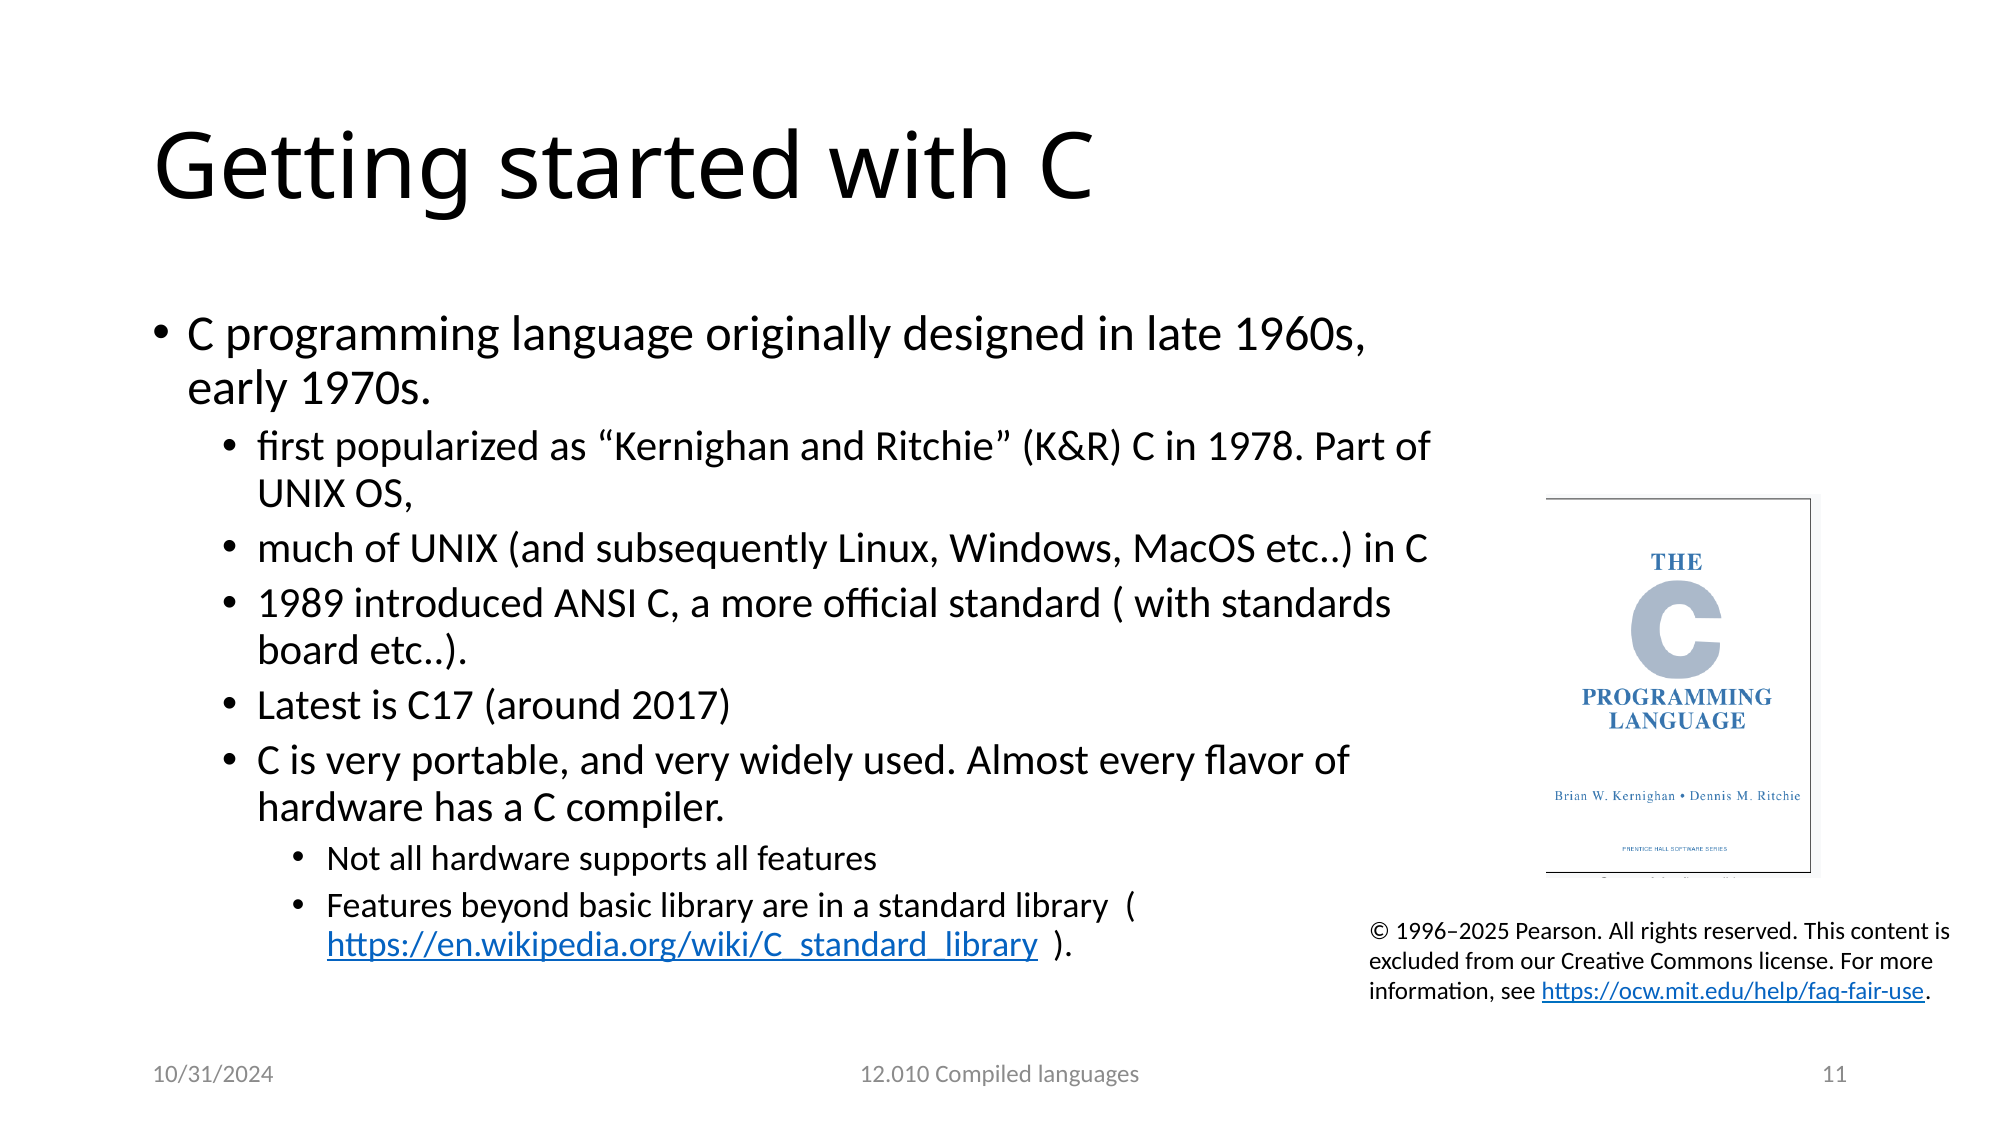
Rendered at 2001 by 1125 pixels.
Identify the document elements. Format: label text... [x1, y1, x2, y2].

picture [1545, 494, 1821, 878]
text_box © 1996–2025 Pearson. All rights reserved. This content is excluded from our Creative Commons license. For more information, see https://ocw.mit.edu/help/faq-fair-use. [1354, 907, 1973, 1012]
slide_number 11 [1412, 1042, 1863, 1103]
list C programming language originally designed in late 1960s, early 1970s. first popularized as “Kernighan and Ritchie” (K&R) C in 1978. Part of UNIX OS, much of UNIX (and subsequently Linux, Windows, MacOS etc..) in C 1989 introduced ANSI C, a more official standard ( with standards board etc..). Latest is C17 (around 2017) C is very portable, and very widely used. Almost every flavor of hardware has a C compiler. Not all hardware supports all features Features beyond basic library are in a standard library (https://en.wikipedia.org/wiki/C_standard_library ). [137, 299, 1462, 1014]
title Getting started with C [137, 59, 1863, 278]
footer 12.010 Compiled languages [662, 1042, 1338, 1103]
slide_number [137, 1042, 588, 1103]
